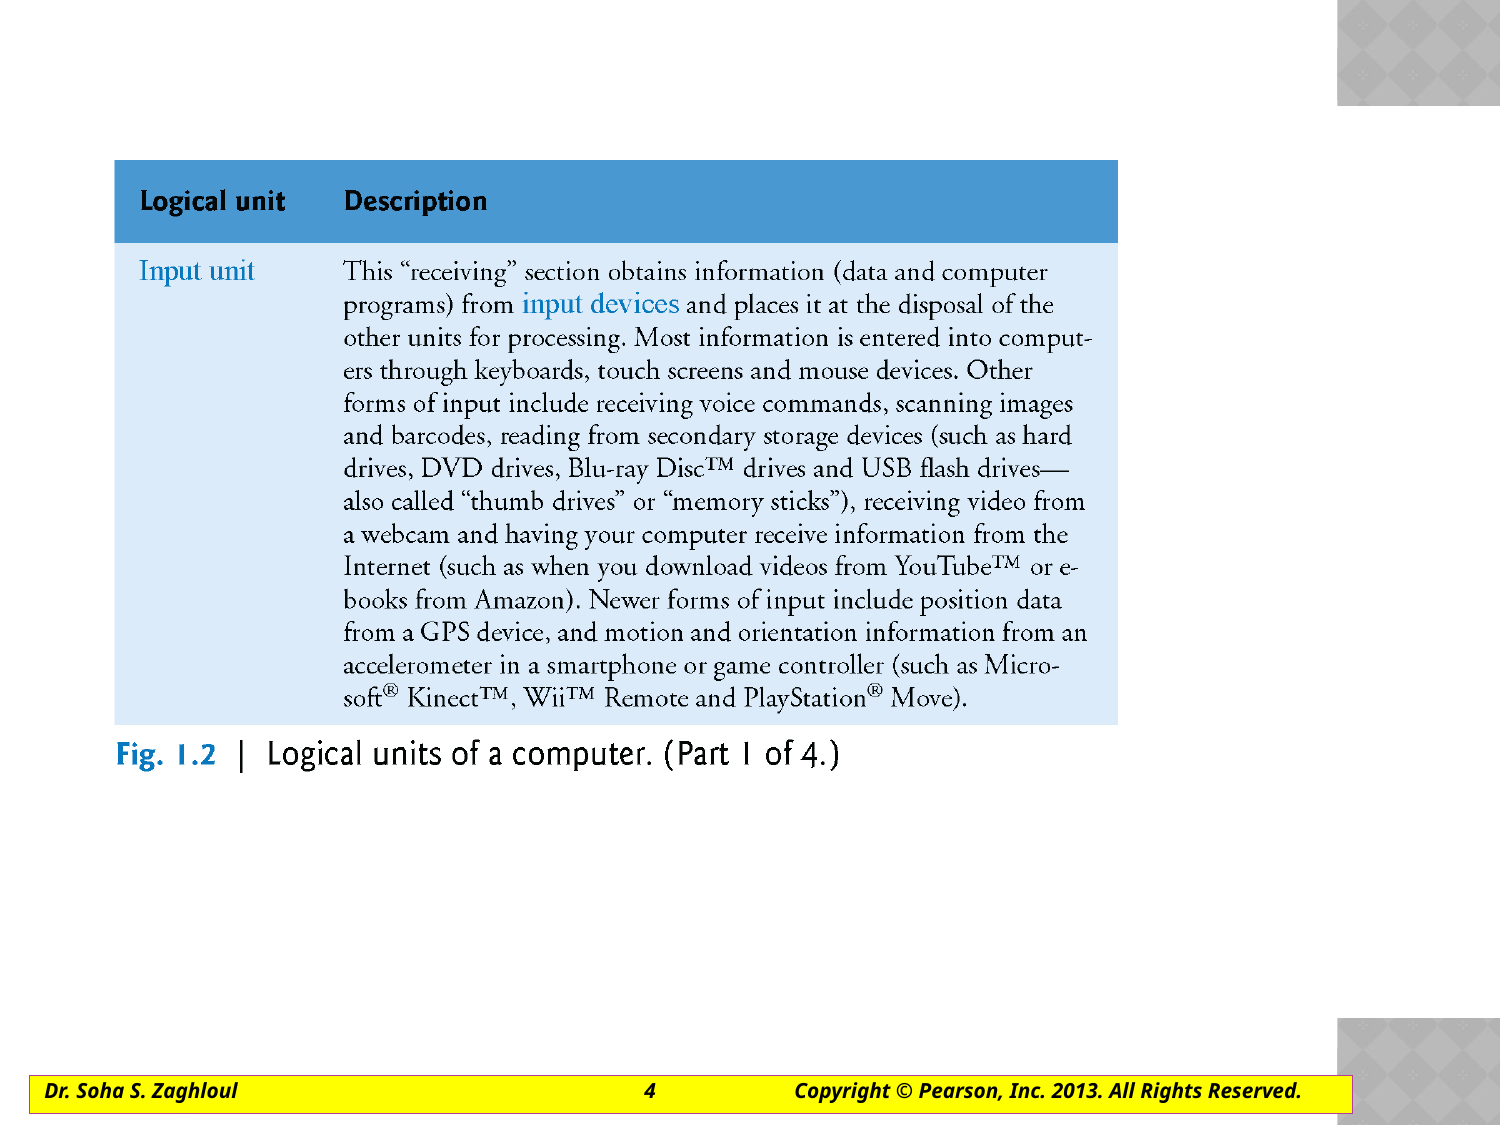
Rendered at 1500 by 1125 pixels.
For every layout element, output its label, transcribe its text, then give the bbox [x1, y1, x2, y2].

text_box Dr. Soha S. Zaghloul 4 Copyright © Pearson, Inc. 2013. All Rights Reserved. [29, 1075, 1353, 1114]
picture [0, 106, 1500, 1019]
